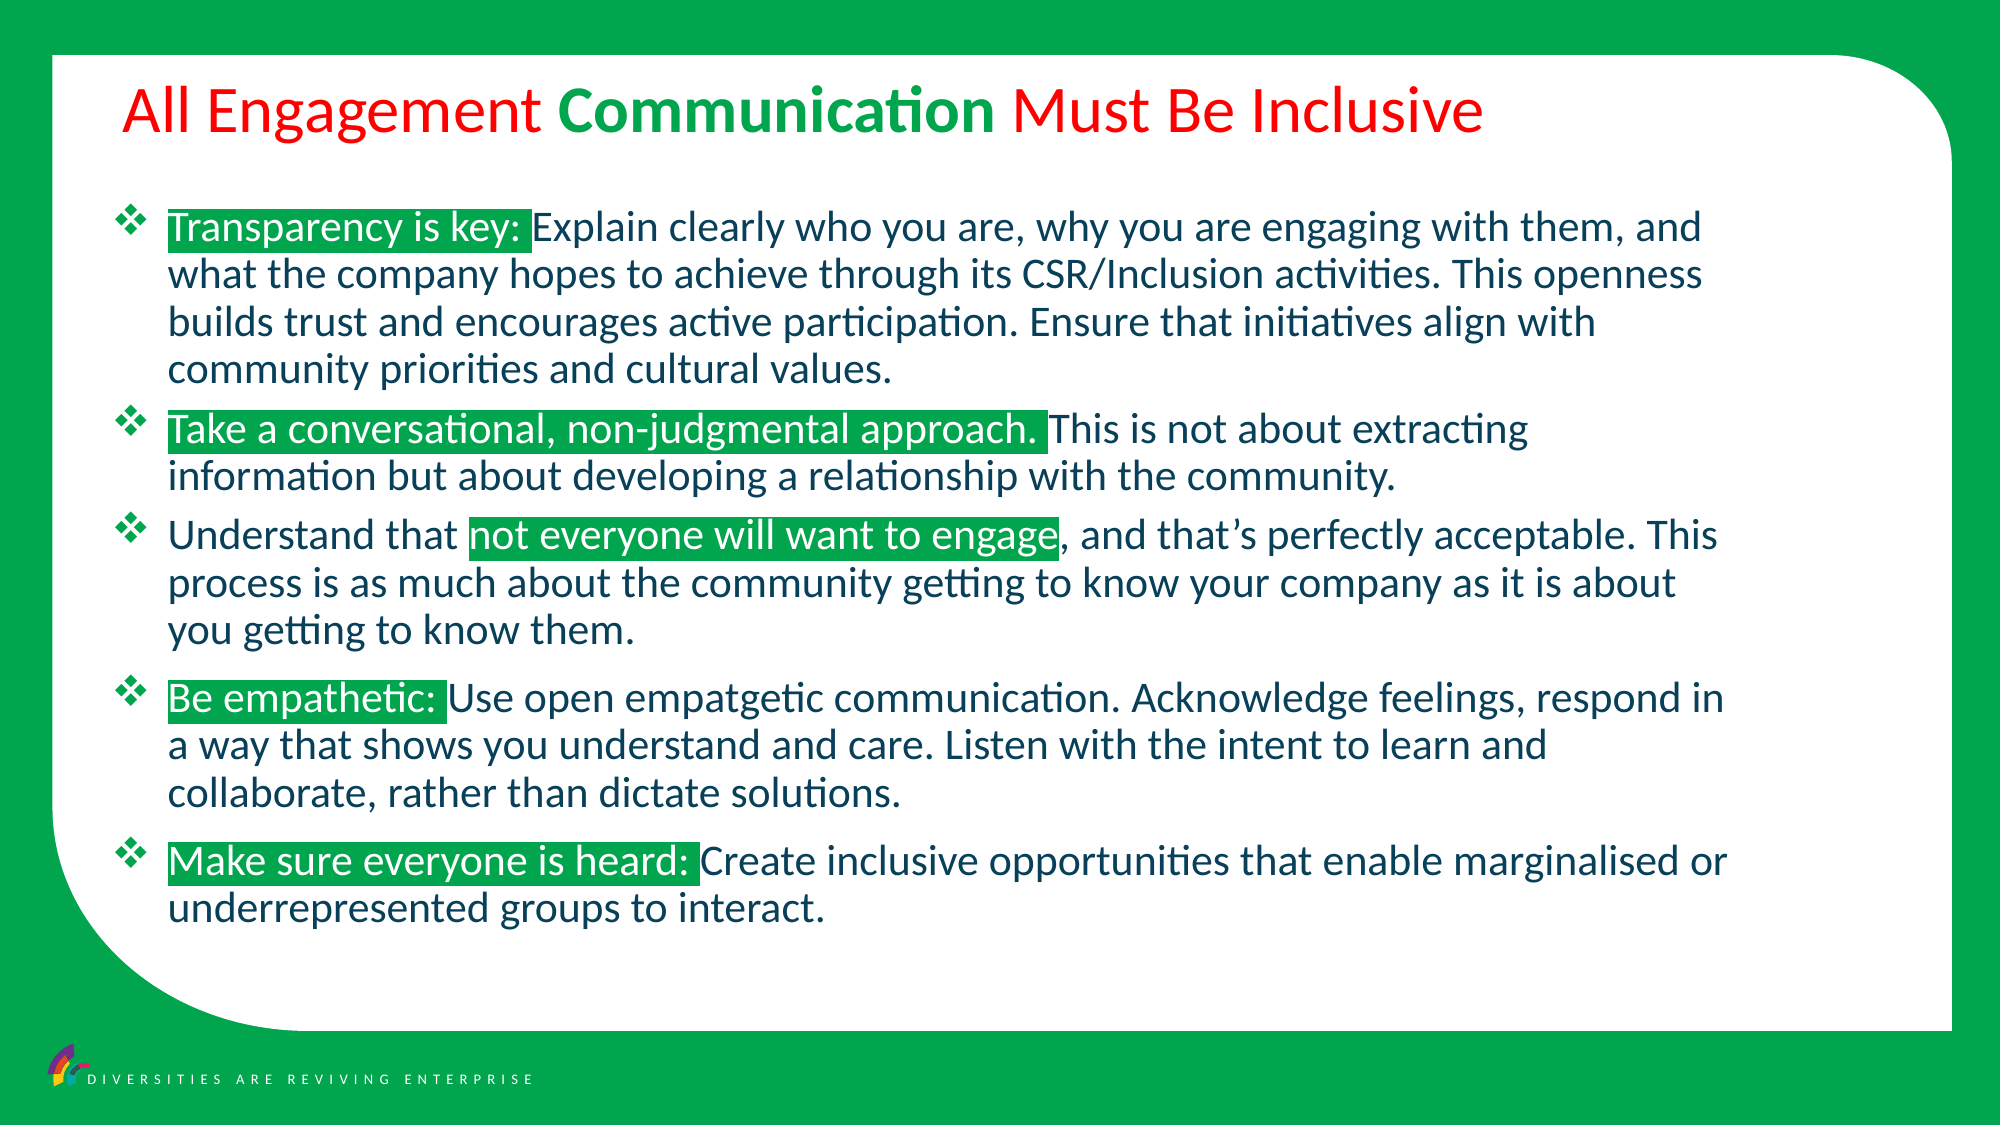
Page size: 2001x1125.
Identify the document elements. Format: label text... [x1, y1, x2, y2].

list Transparency is key: Explain clearly who you are, why you are engaging with them, and what the company hopes to achieve through its CSR/Inclusion activities. This openness builds trust and encourages active participation. Ensure that initiatives align with community priorities and cultural values. Take a conversational, non-judgmental approach. This is not about extracting information but about developing a relationship with the community. Understand that not everyone will want to engage, and that’s perfectly acceptable. This process is as much about the community getting to know your company as it is about you getting to know them. Be empathetic: Use open empatgetic communication. Acknowledge feelings, respond in a way that shows you understand and care. Listen with the intent to learn and collaborate, rather than dictate solutions. Make sure everyone is heard: Create inclusive opportunities that enable marginalised or underrepresented groups to interact. [96, 196, 1752, 828]
list All Engagement Communication Must Be Inclusive [107, 67, 1846, 200]
